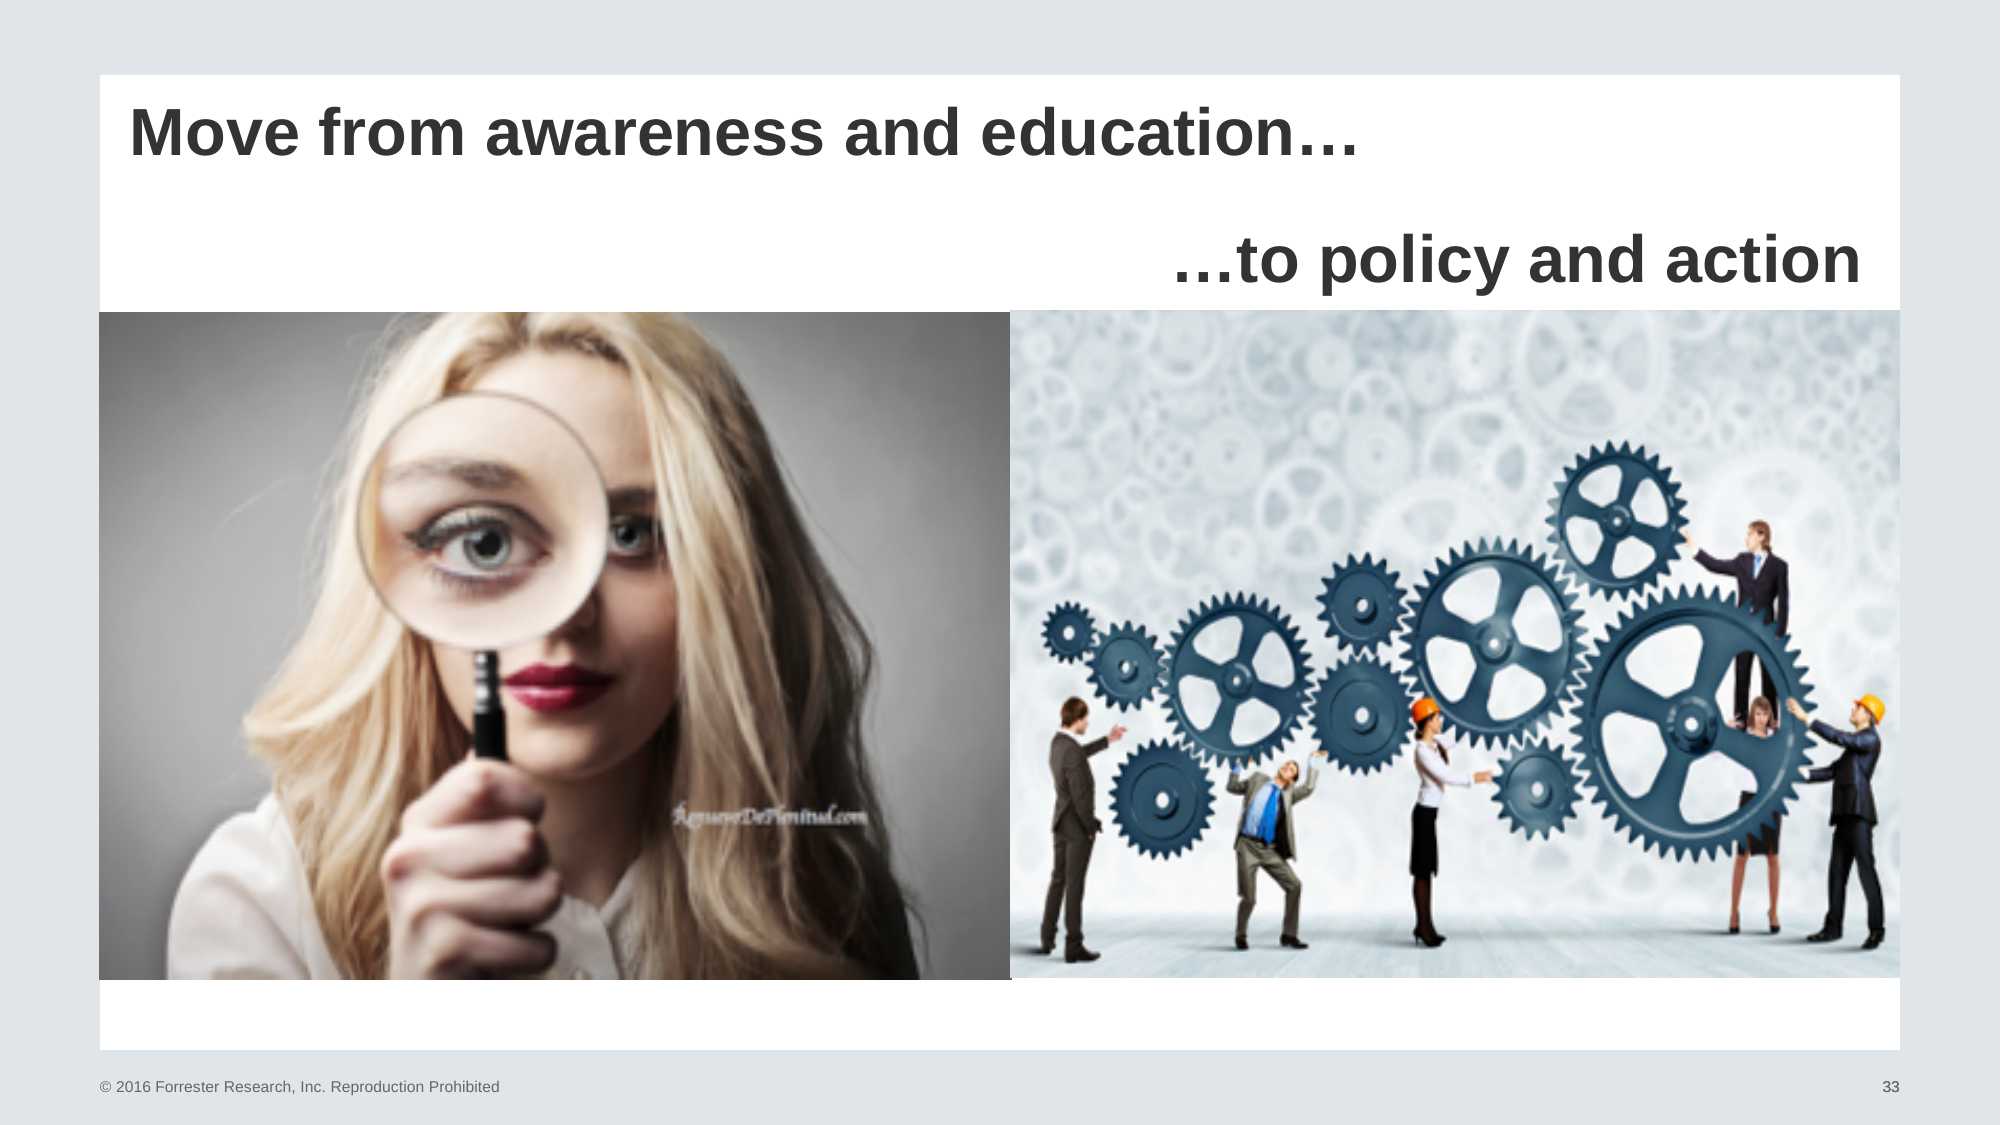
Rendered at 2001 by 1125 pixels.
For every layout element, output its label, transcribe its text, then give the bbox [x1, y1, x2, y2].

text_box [161, 224, 1901, 978]
picture [99, 312, 1013, 980]
title Move from awareness and education… [129, 97, 1870, 171]
